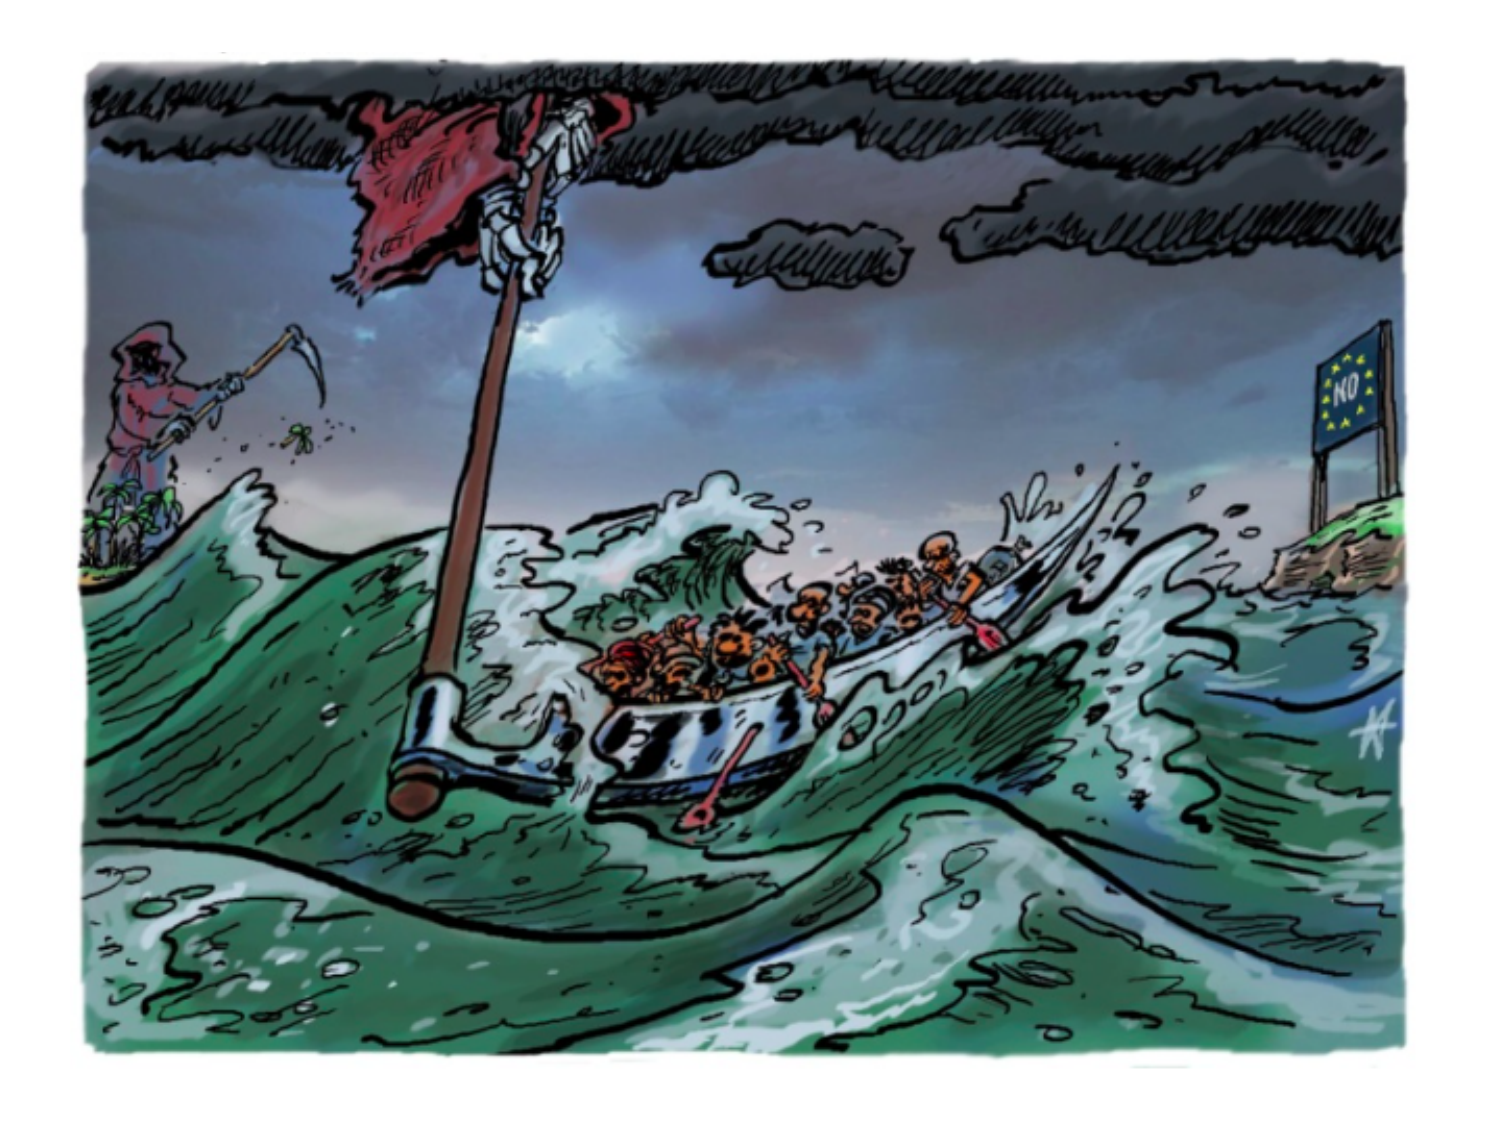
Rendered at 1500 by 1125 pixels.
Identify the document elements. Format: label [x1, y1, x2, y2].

picture [70, 51, 1428, 1074]
